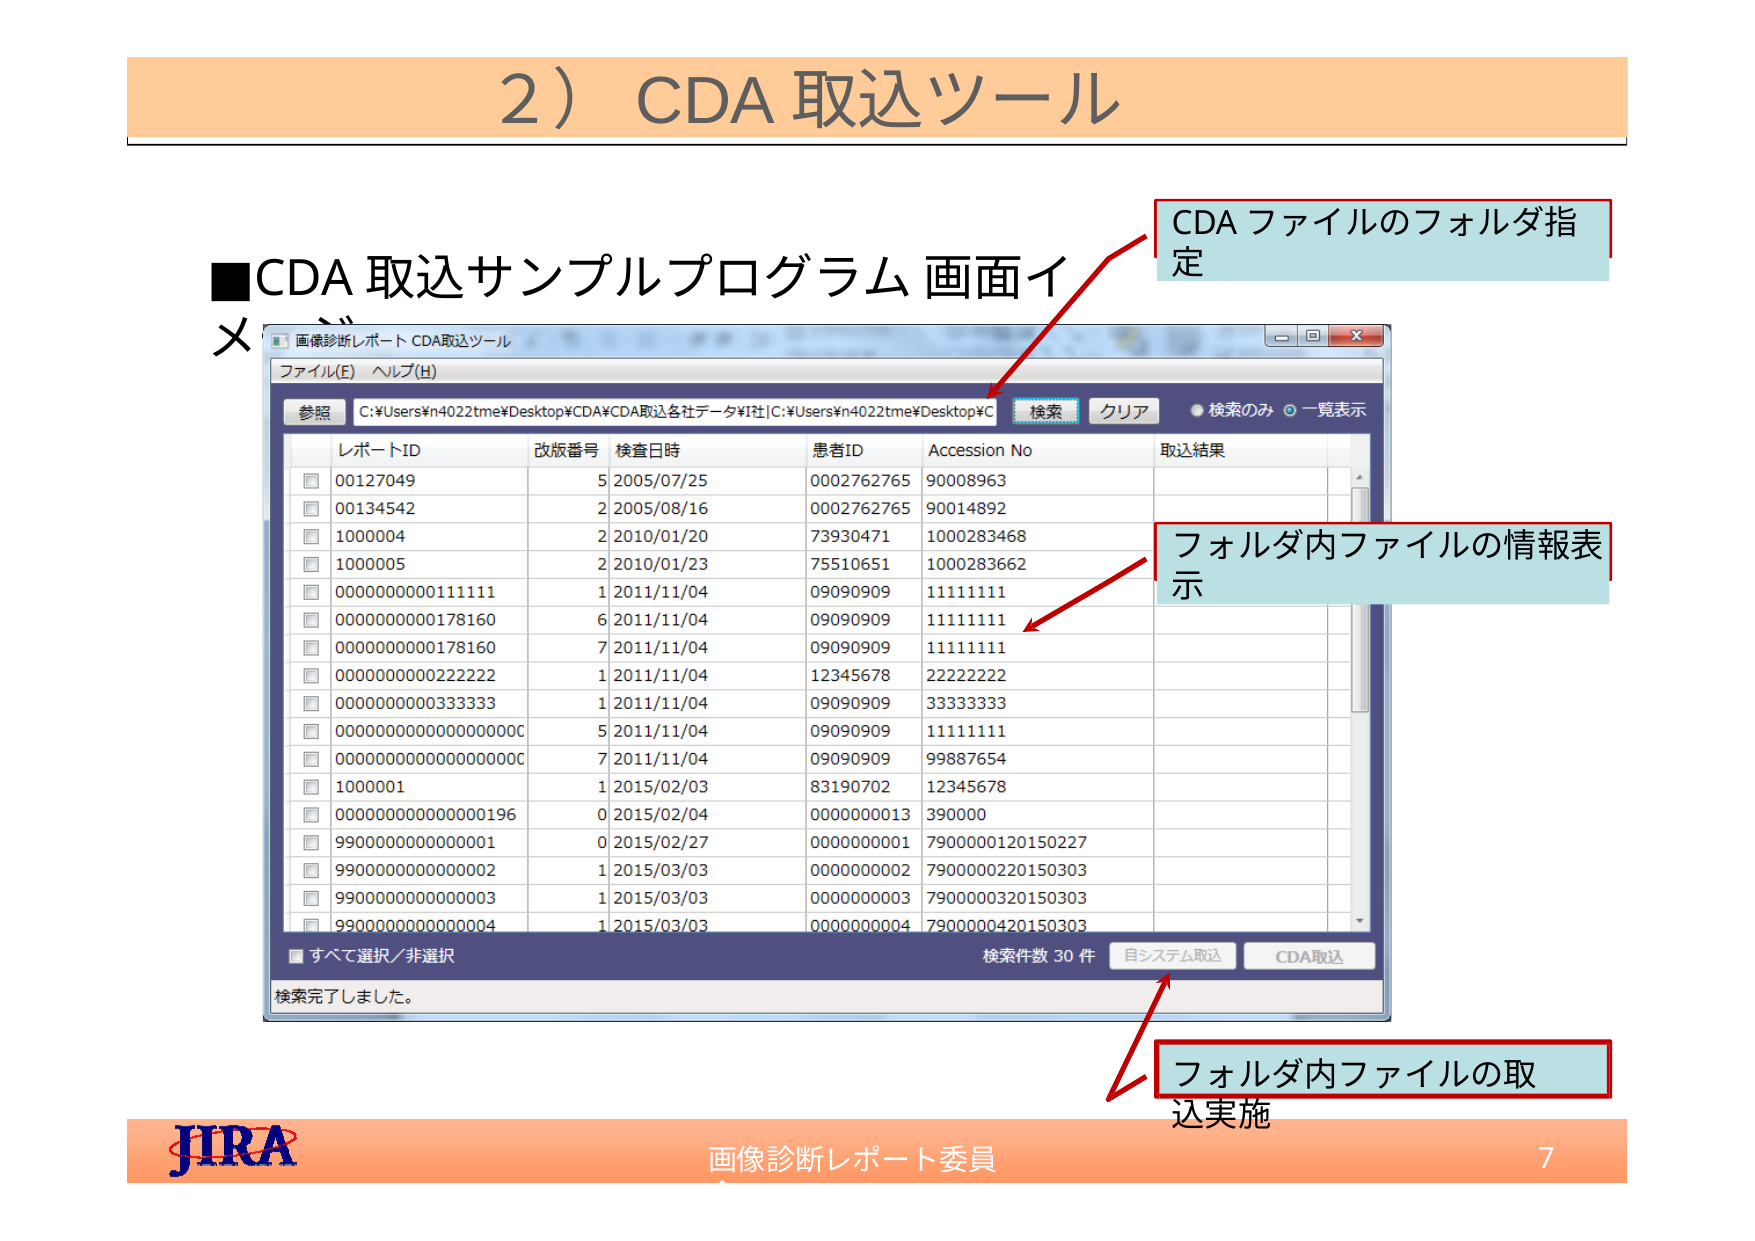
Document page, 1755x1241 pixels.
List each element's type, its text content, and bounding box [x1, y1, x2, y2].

text_box [1154, 521, 1613, 582]
text_box [262, 324, 1392, 1022]
picture [1558, 1119, 1627, 1183]
text_box フォルダ内ファイルの情報表⽰ [1156, 524, 1610, 605]
text_box [986, 233, 1148, 400]
footer 画像診断レポート委員会 [706, 1141, 1005, 1241]
text_box [1022, 556, 1148, 633]
text_box ２）CDA取込ツール [127, 57, 1627, 138]
text_box [1160, 1045, 1606, 1093]
text_box [1154, 1039, 1613, 1099]
text_box フォルダ内ファイルの取込実施 [1169, 1052, 1558, 1133]
text_box ■CDA取込サンプルプログラム 画⾯イメージ [204, 245, 1079, 366]
slide_number 7 [1533, 1126, 1579, 1241]
text_box CDAファイルのフォルダ指定 [1156, 201, 1610, 282]
text_box [1105, 972, 1170, 1103]
text_box [1154, 198, 1613, 259]
picture [127, 1119, 1533, 1183]
